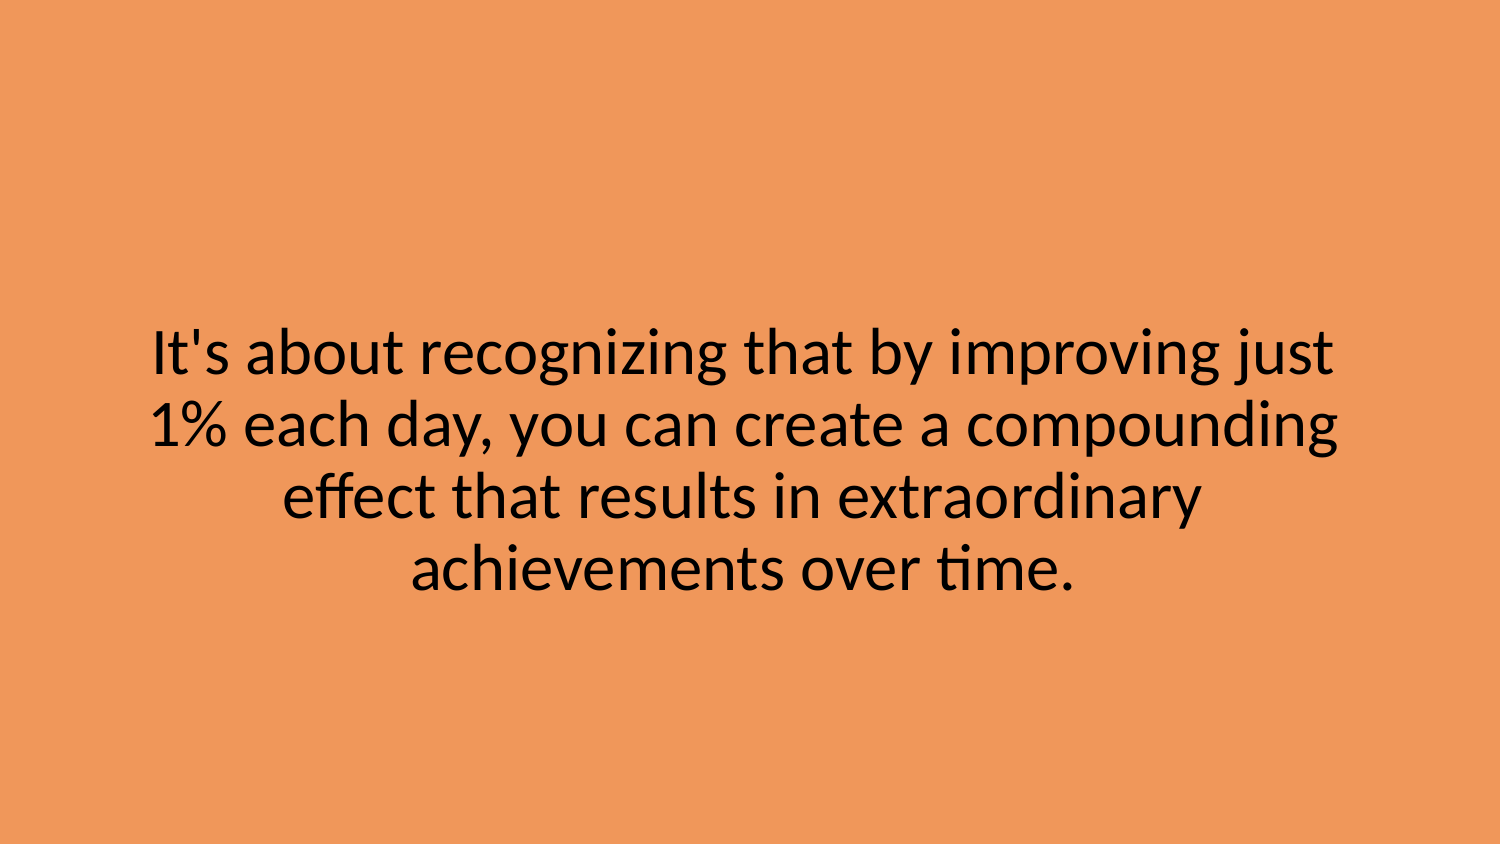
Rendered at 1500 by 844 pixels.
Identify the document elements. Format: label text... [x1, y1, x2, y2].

list It's about recognizing that by improving just 1% each day, you can create a compounding effect that results in extraordinary achievements over time. [91, 221, 1396, 364]
